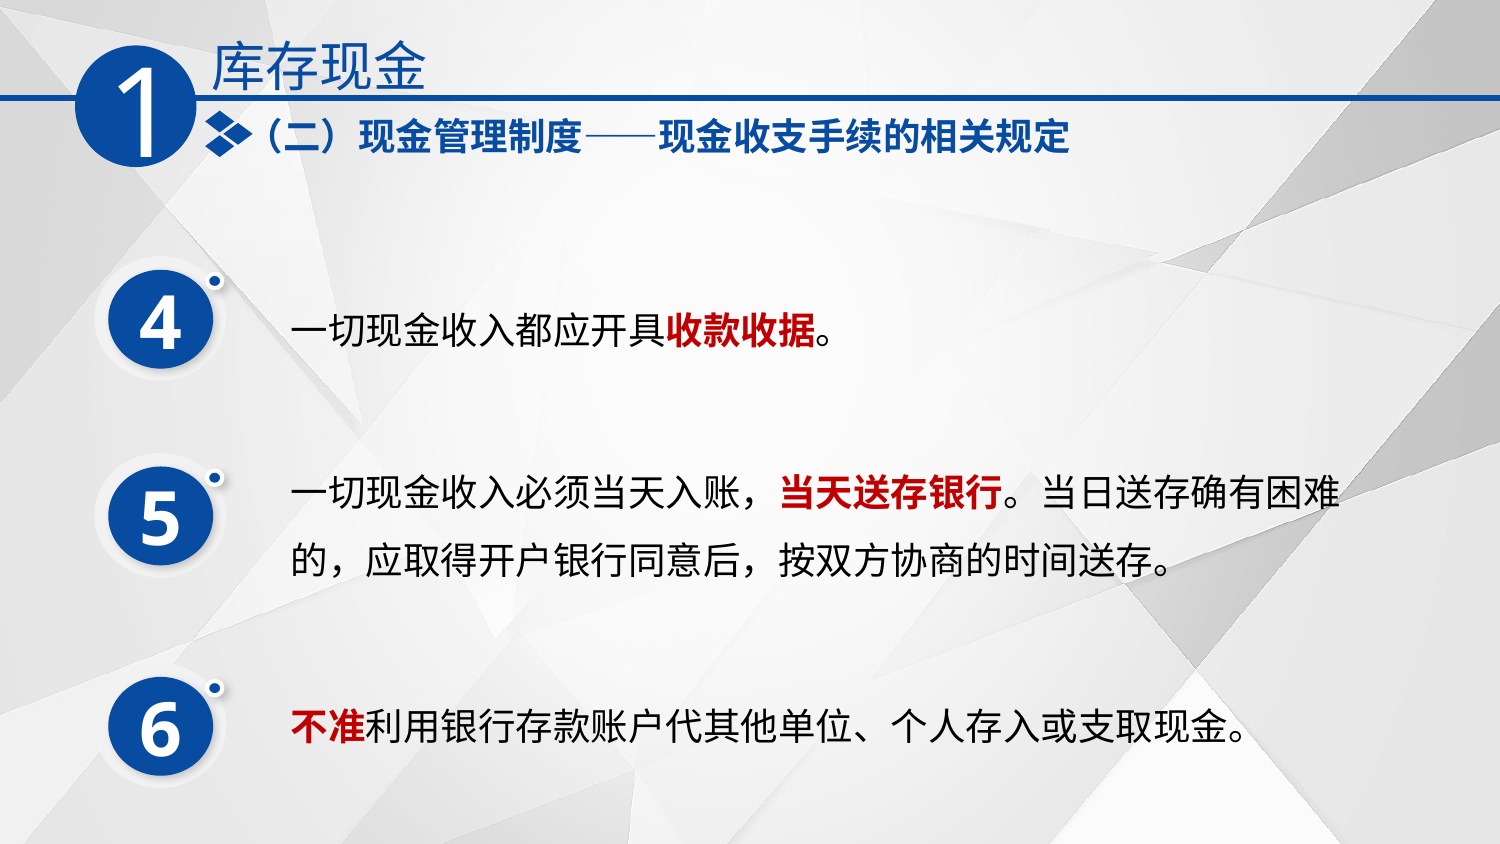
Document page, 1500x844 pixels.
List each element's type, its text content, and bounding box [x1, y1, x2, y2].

text_box 1 [84, 107, 203, 171]
text_box 库存现金 [198, 37, 510, 92]
text_box [205, 135, 233, 158]
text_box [94, 663, 227, 789]
text_box 一切现金收入都应开具收款收据。 [275, 276, 1389, 359]
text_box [94, 255, 227, 381]
text_box [75, 74, 84, 97]
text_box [94, 452, 227, 578]
picture [0, 101, 1500, 844]
text_box 1 [84, 45, 203, 97]
text_box 不准利用银行存款账户代其他单位、个人存入或支取现金。 [275, 696, 1366, 756]
text_box [205, 110, 233, 133]
picture [0, 0, 1500, 95]
text_box （二）现金管理制度——现金收支手续的相关规定 [233, 107, 1084, 164]
text_box [75, 107, 84, 138]
text_box 一切现金收入必须当天入账，当天送存银行。当日送存确有困难的，应取得开户银行同意后，按双方协商的时间送存。 [275, 439, 1366, 590]
text_box [223, 126, 233, 142]
